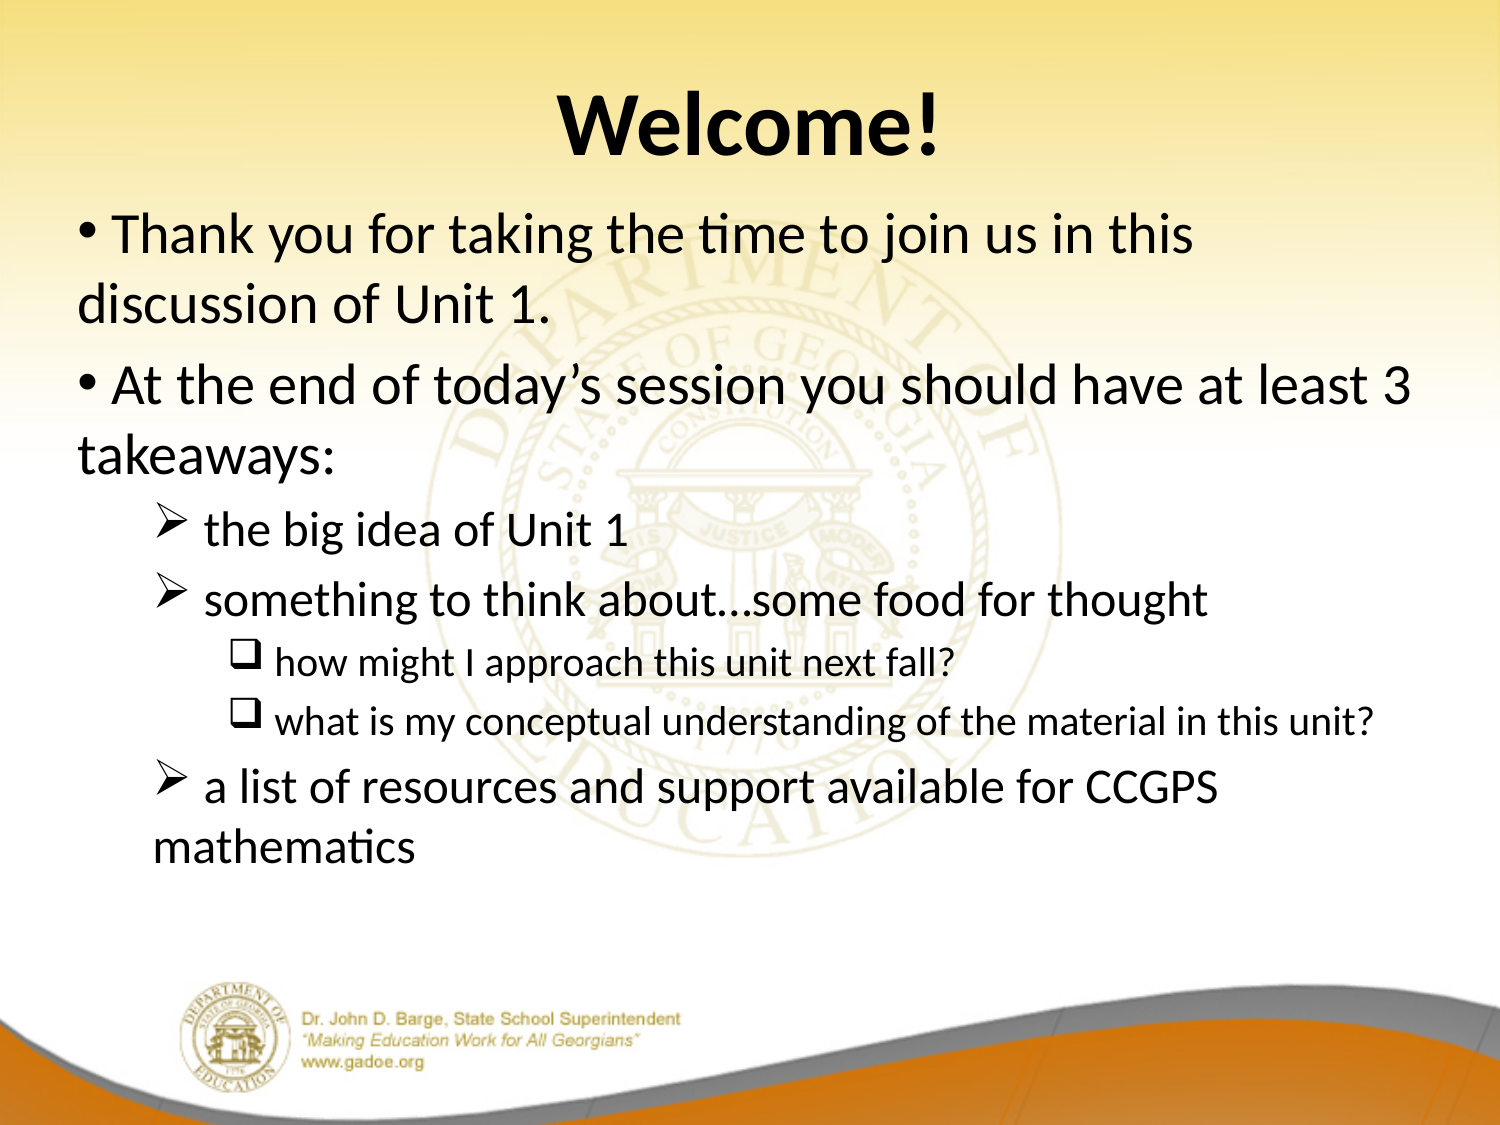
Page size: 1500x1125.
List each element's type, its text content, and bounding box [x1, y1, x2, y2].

picture [0, 0, 1500, 1125]
title Welcome! [112, 37, 1388, 187]
subtitle Thank you for taking the time to join us in this discussion of Unit 1. At the end of today’s session you should have at least 3 takeaways: the big idea of Unit 1 something to think about…some food for thought how might I approach this unit next fall? what is my conceptual understanding of the material in this unit? a list of resources and support available for CCGPS mathematics [62, 187, 1438, 976]
